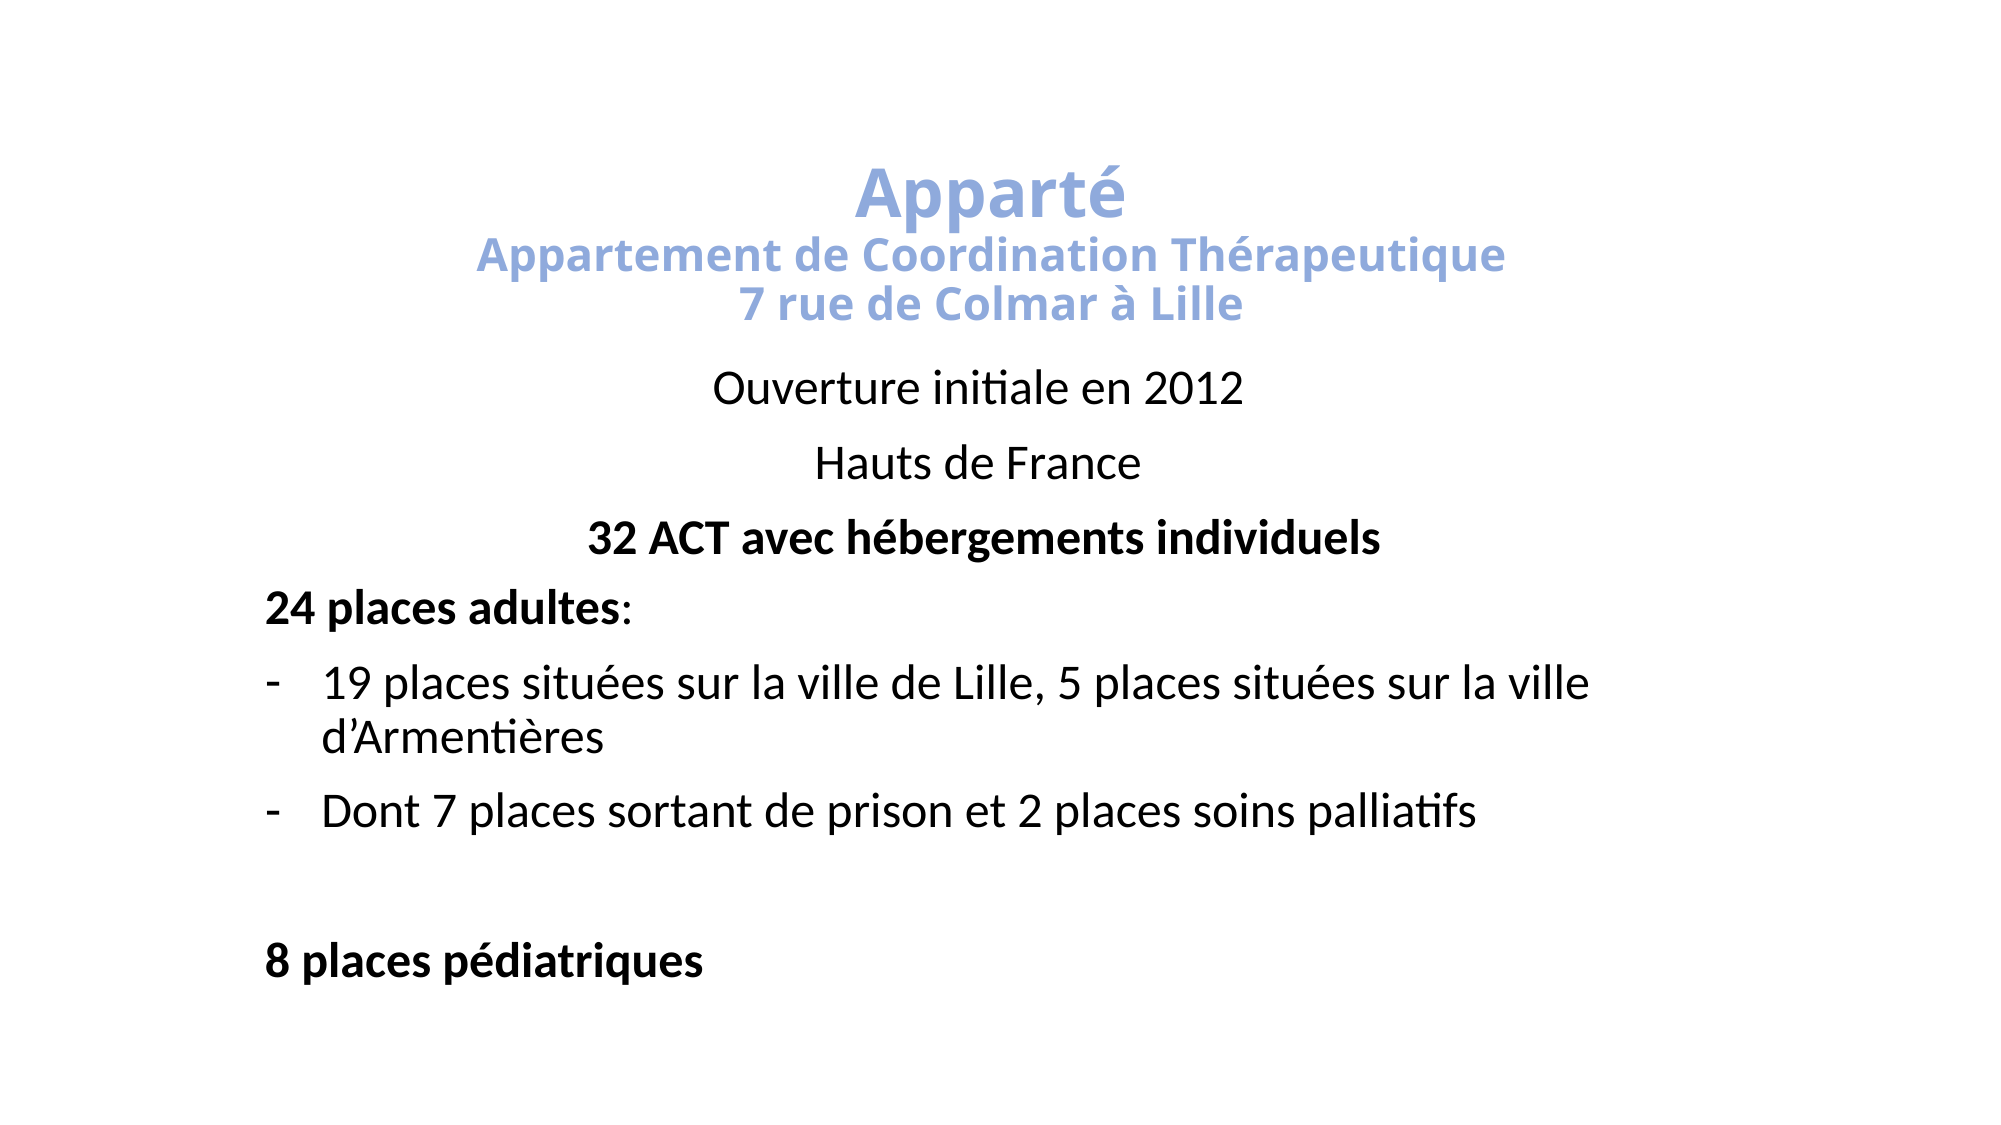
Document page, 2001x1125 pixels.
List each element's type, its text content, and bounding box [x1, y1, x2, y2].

title Apparté Appartement de Coordination Thérapeutique 7 rue de Colmar à Lille [241, 151, 1742, 338]
subtitle 24 places adultes: 19 places situées sur la ville de Lille, 5 places situées sur la ville d’Armentières Dont 7 places sortant de prison et 2 places soins palliatifs 8 places pédiatriques [249, 573, 1750, 1053]
text_box Ouverture initiale en 2012 Hauts de France 32 ACT avec hébergements individuels [537, 354, 1420, 573]
